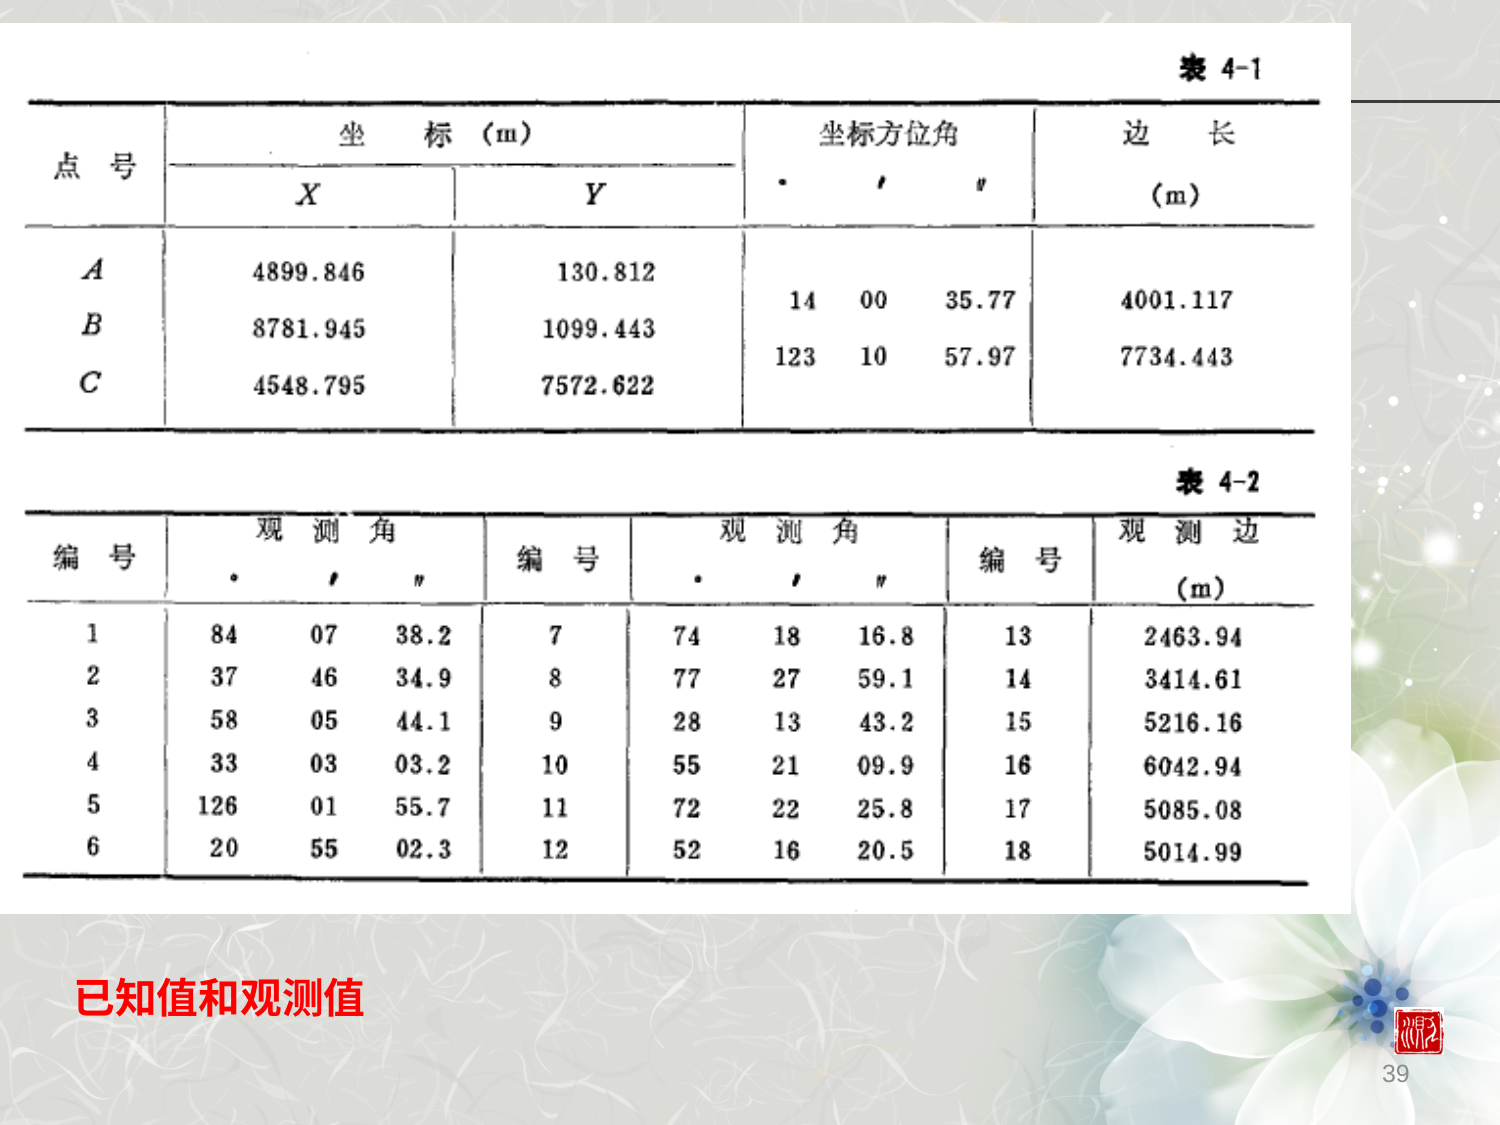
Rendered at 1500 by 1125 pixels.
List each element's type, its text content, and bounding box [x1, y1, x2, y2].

picture [0, 0, 1500, 1125]
text_box 已知值和观测值 [58, 949, 703, 1029]
slide_number 39 [1074, 1042, 1425, 1103]
